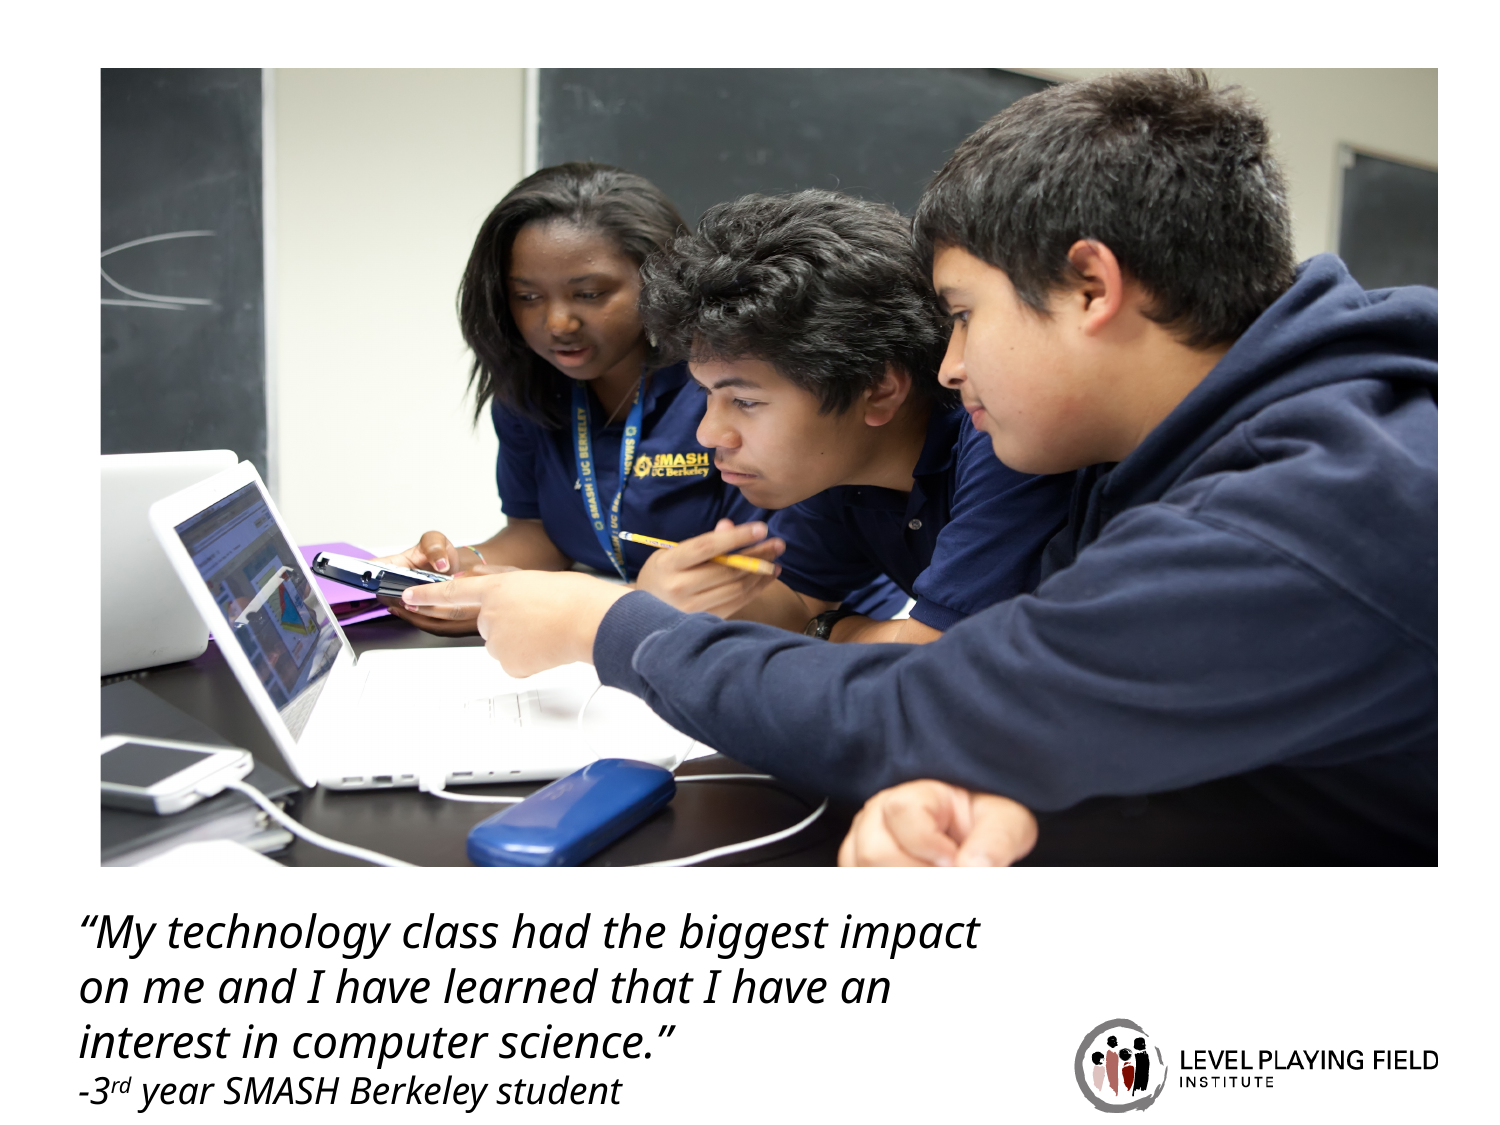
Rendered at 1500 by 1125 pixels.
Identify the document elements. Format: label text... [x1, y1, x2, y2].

text_box “My technology class had the biggest impact on me and I have learned that I have an interest in computer science.” -3rd year SMASH Berkeley student [63, 895, 996, 1120]
picture [1074, 1018, 1439, 1113]
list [100, 68, 1439, 867]
